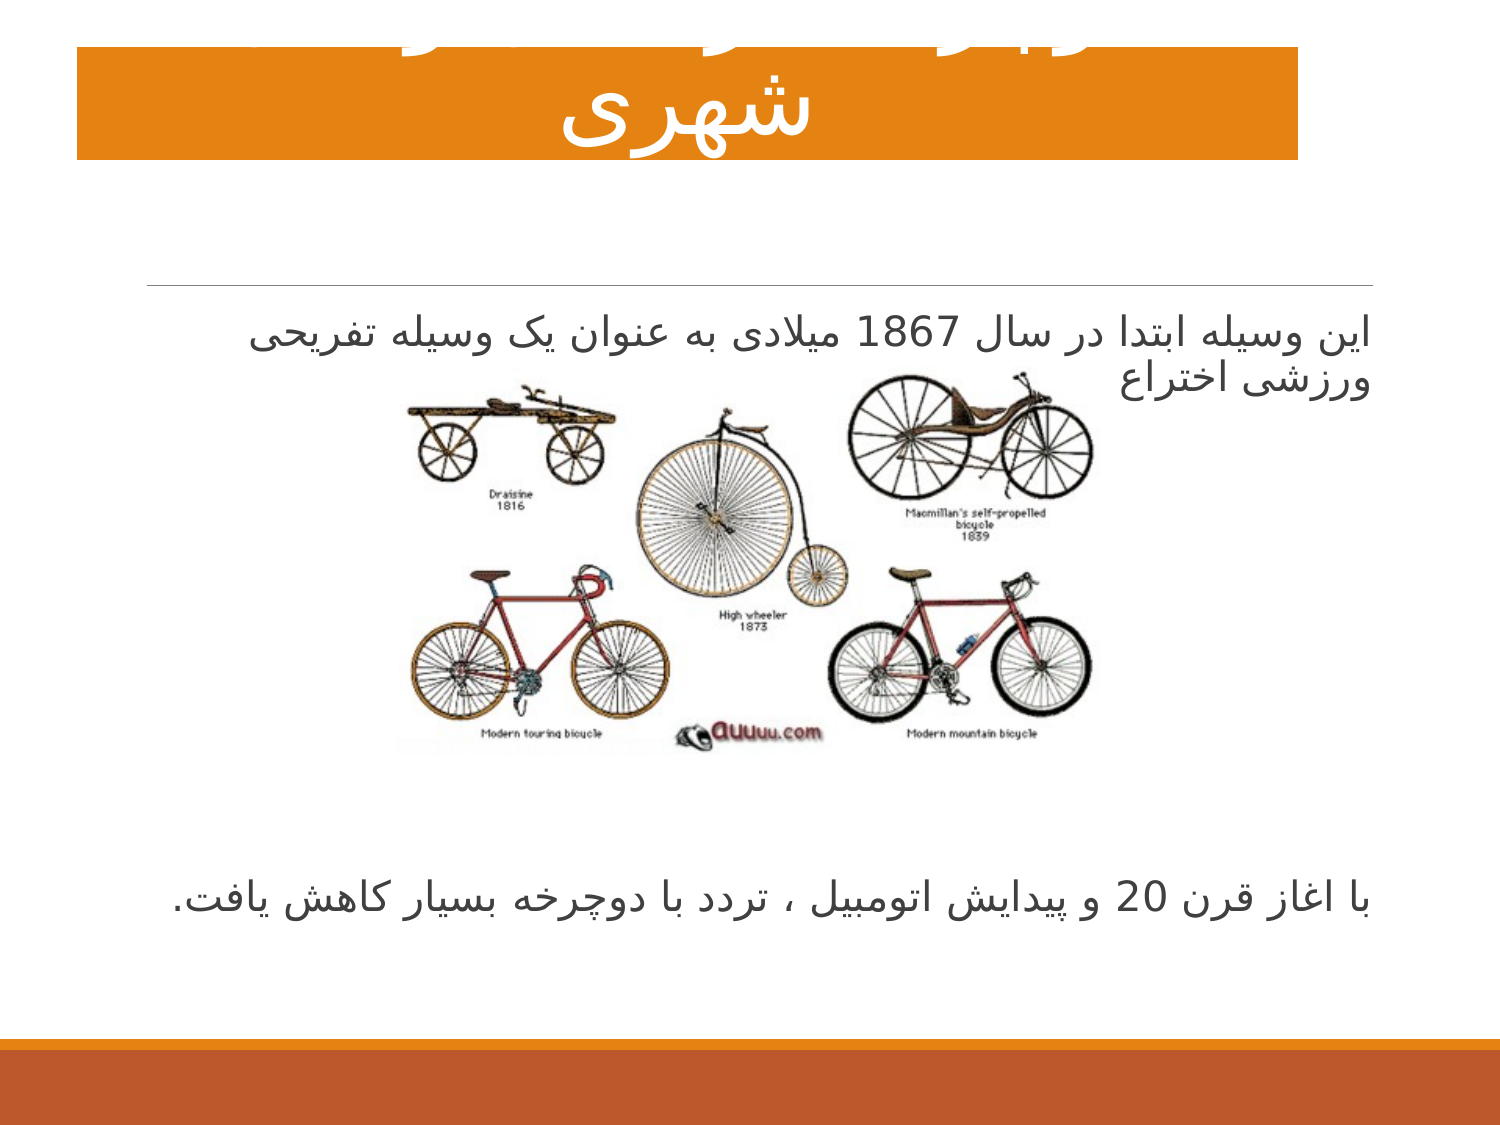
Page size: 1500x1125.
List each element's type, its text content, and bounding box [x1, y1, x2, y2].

list این وسیله ابتدا در سال 1867 میلادی به عنوان یک وسیله تفریحی ورزشی اختراع شد. با اغاز قرن 20 و پیدایش اتومبیل ، تردد با دوچرخه بسیار کاهش یافت. [135, 302, 1373, 963]
picture [386, 365, 1114, 760]
title سیر تحول استفاده از دوچرخه در حمل و نقل شهری [73, 43, 1302, 165]
